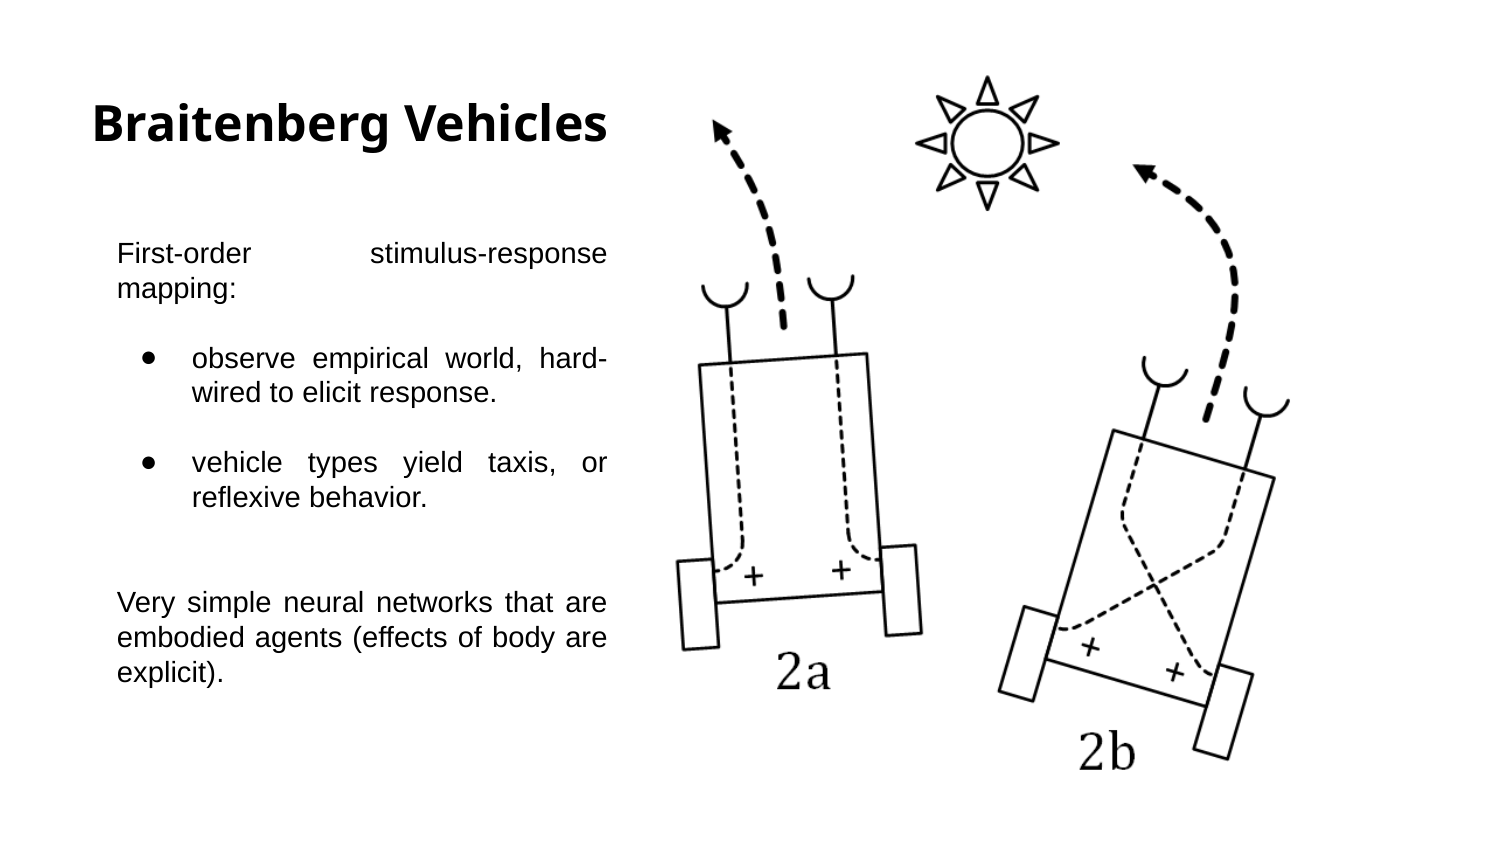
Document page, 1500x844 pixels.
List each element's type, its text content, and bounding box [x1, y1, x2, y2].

picture [538, 24, 1429, 819]
text_box First-order stimulus-response mapping: observe empirical world, hard-wired to elicit response. vehicle types yield taxis, or reflexive behavior. Very simple neural networks that are embodied agents (effects of body are explicit). [101, 218, 533, 759]
text_box Braitenberg Vehicles [76, 67, 533, 173]
